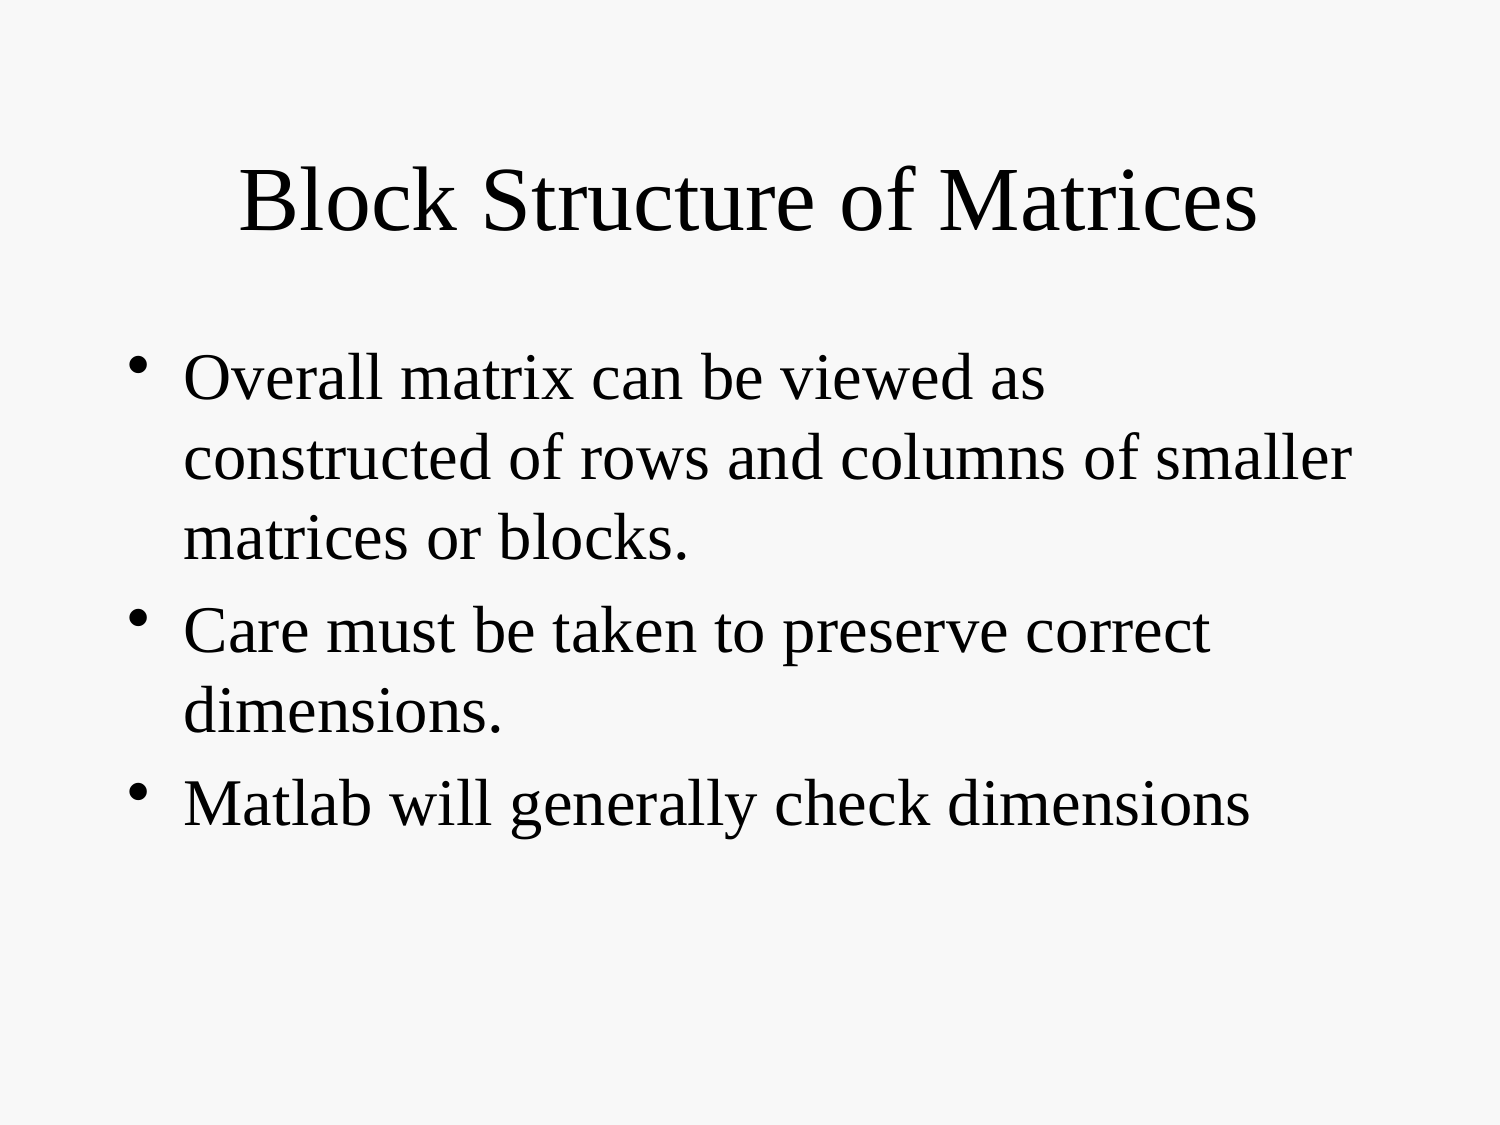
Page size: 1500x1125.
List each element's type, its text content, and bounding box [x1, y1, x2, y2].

list Overall matrix can be viewed as constructed of rows and columns of smaller matrices or blocks. Care must be taken to preserve correct dimensions. Matlab will generally check dimensions [112, 324, 1388, 1001]
title Block Structure of Matrices [112, 99, 1388, 288]
